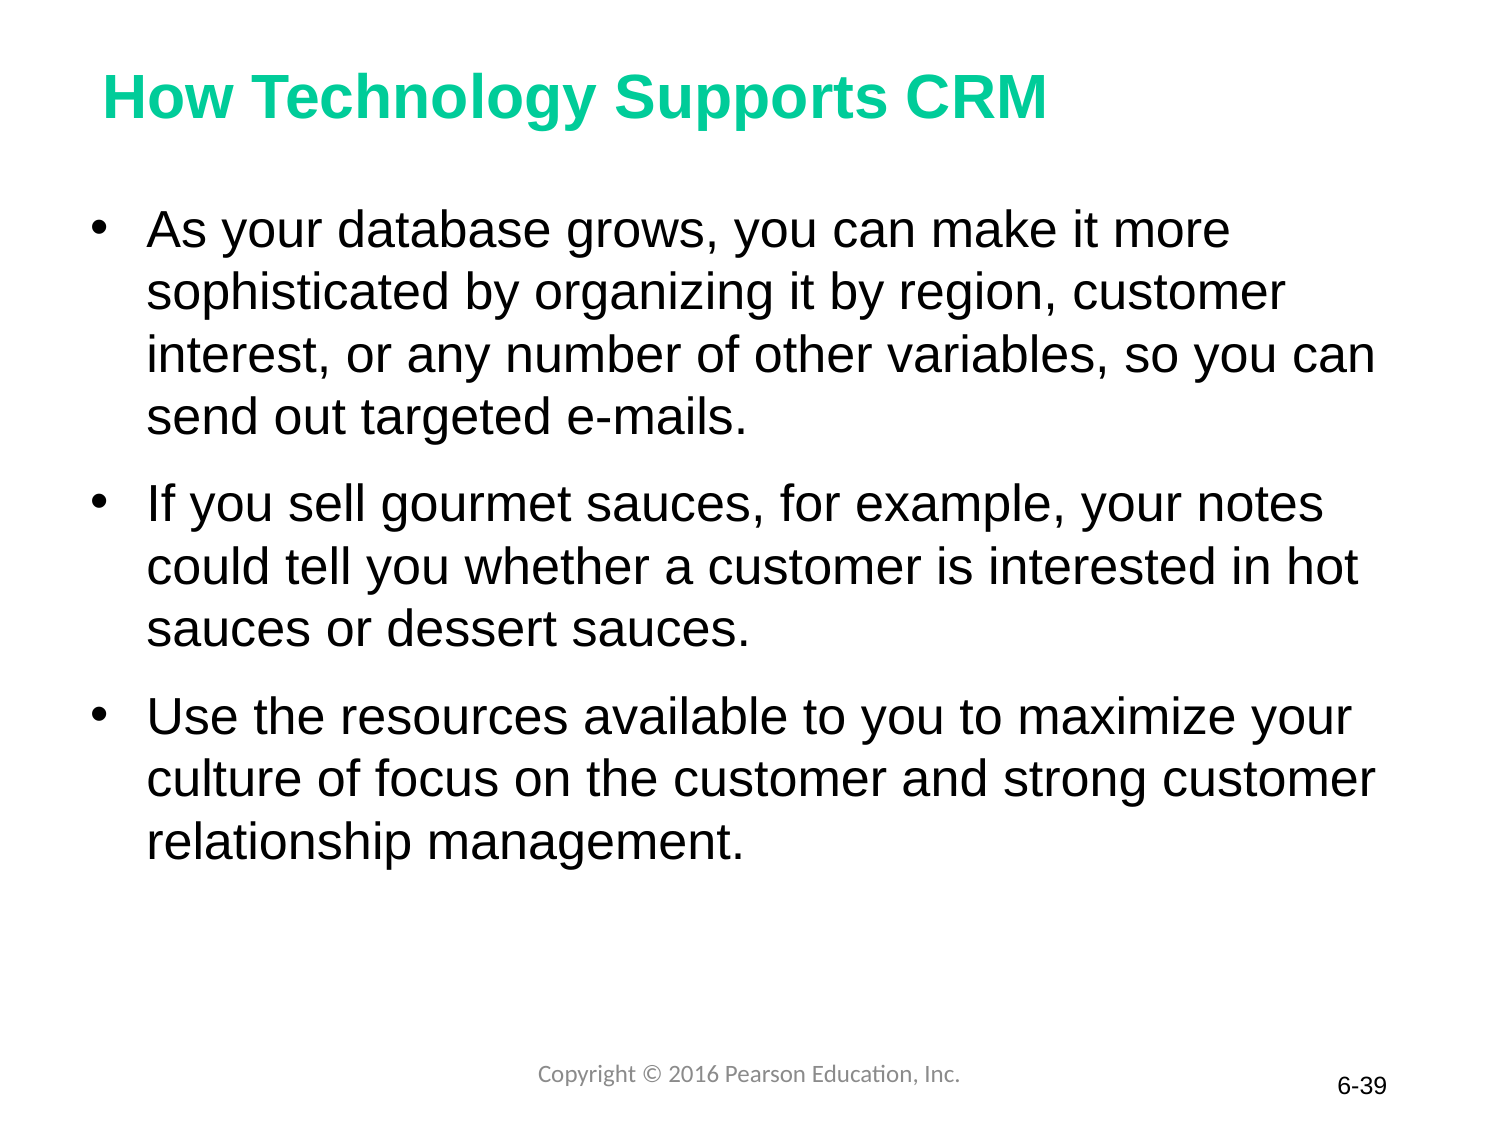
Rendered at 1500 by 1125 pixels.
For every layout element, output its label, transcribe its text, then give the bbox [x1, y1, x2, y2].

title How Technology Supports CRM [87, 0, 1438, 188]
footer Copyright © 2016 Pearson Education, Inc. [512, 1042, 988, 1103]
list As your database grows, you can make it more sophisticated by organizing it by region, customer interest, or any number of other variables, so you can send out targeted e-mails. If you sell gourmet sauces, for example, your notes could tell you whether a customer is interested in hot sauces or dessert sauces. Use the resources available to you to maximize your culture of focus on the customer and strong customer relationship management. [75, 187, 1425, 987]
